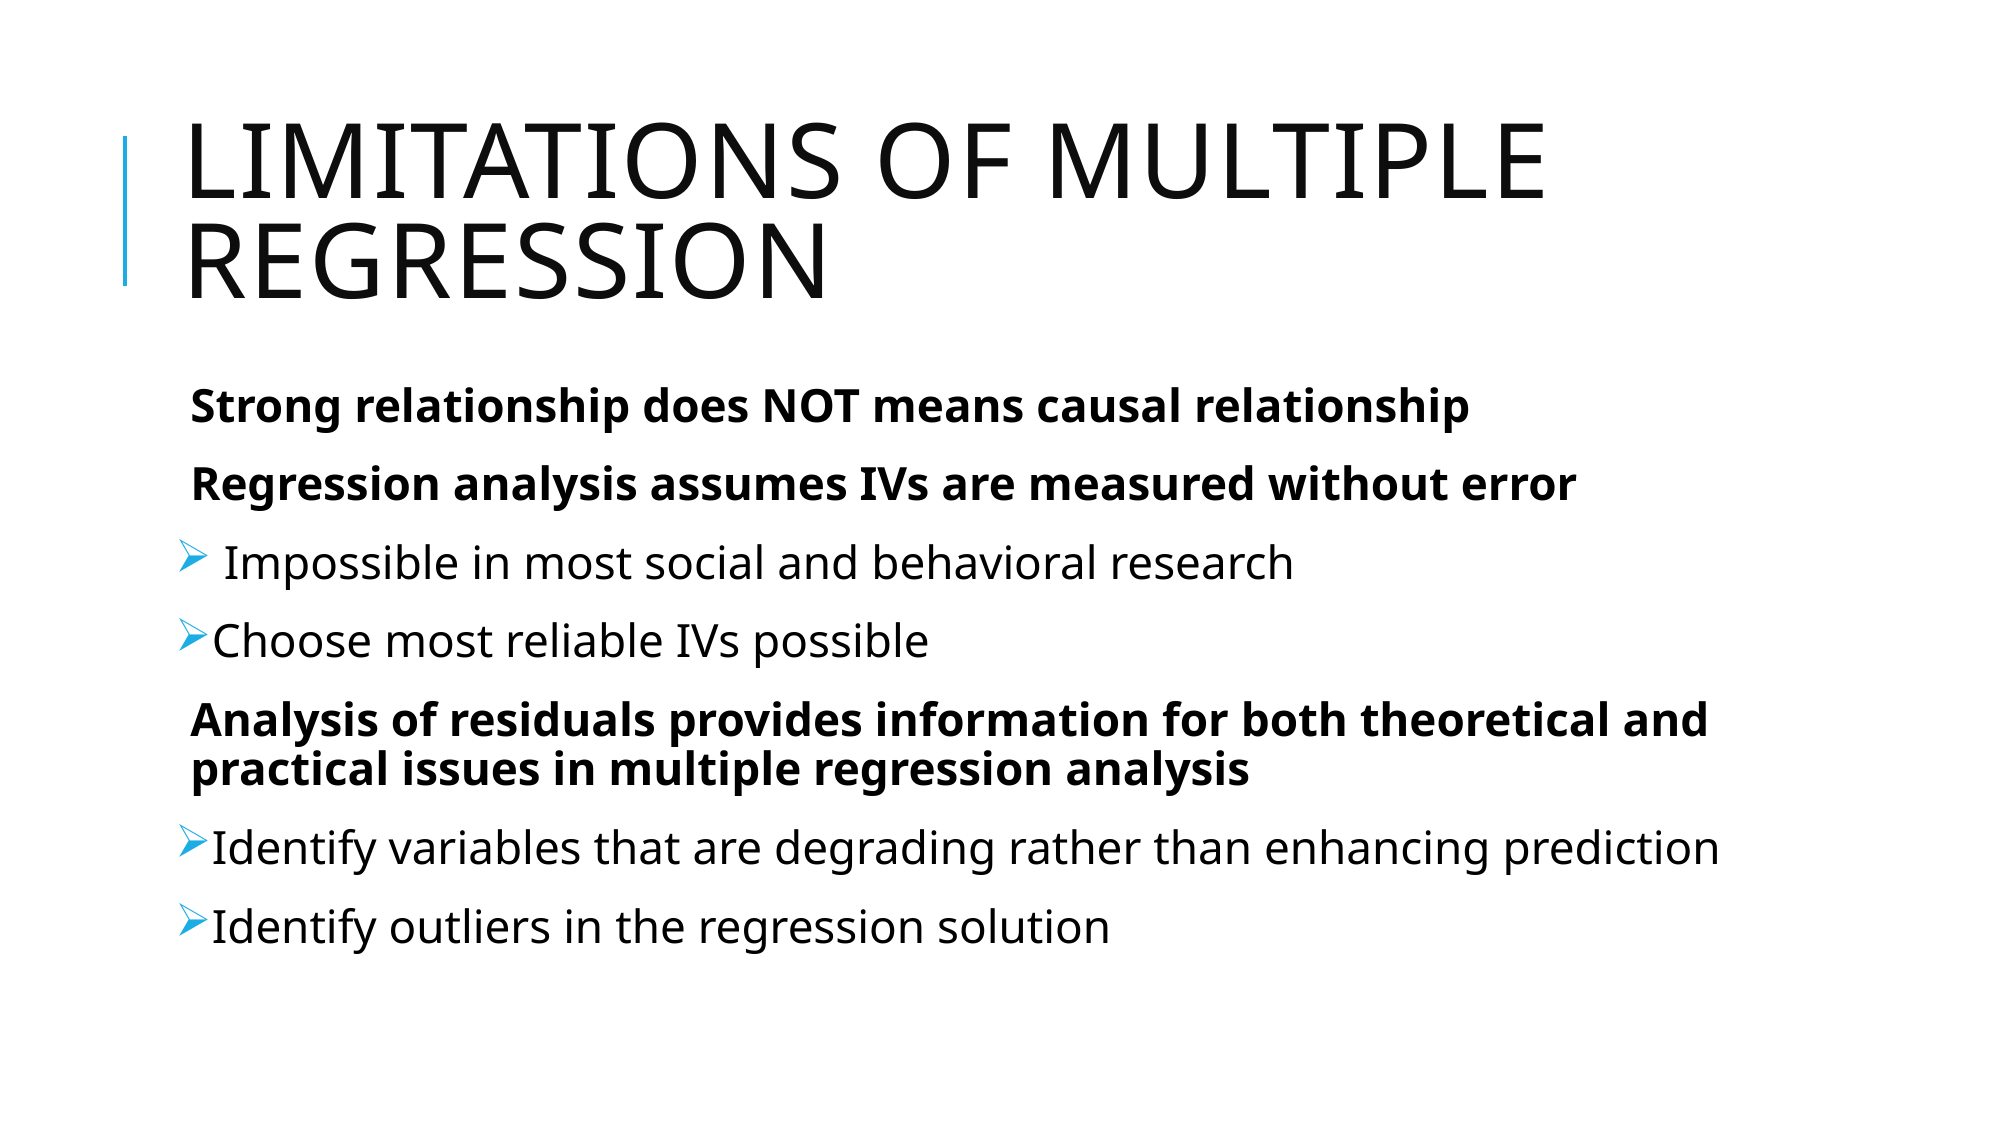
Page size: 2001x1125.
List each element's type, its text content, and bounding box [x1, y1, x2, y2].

title Limitations of multiple regression [168, 96, 1763, 342]
list Strong relationship does NOT means causal relationship Regression analysis assumes IVs are measured without error Impossible in most social and behavioral research Choose most reliable IVs possible Analysis of residuals provides information for both theoretical and practical issues in multiple regression analysis Identify variables that are degrading rather than enhancing prediction Identify outliers in the regression solution [168, 375, 1763, 1035]
